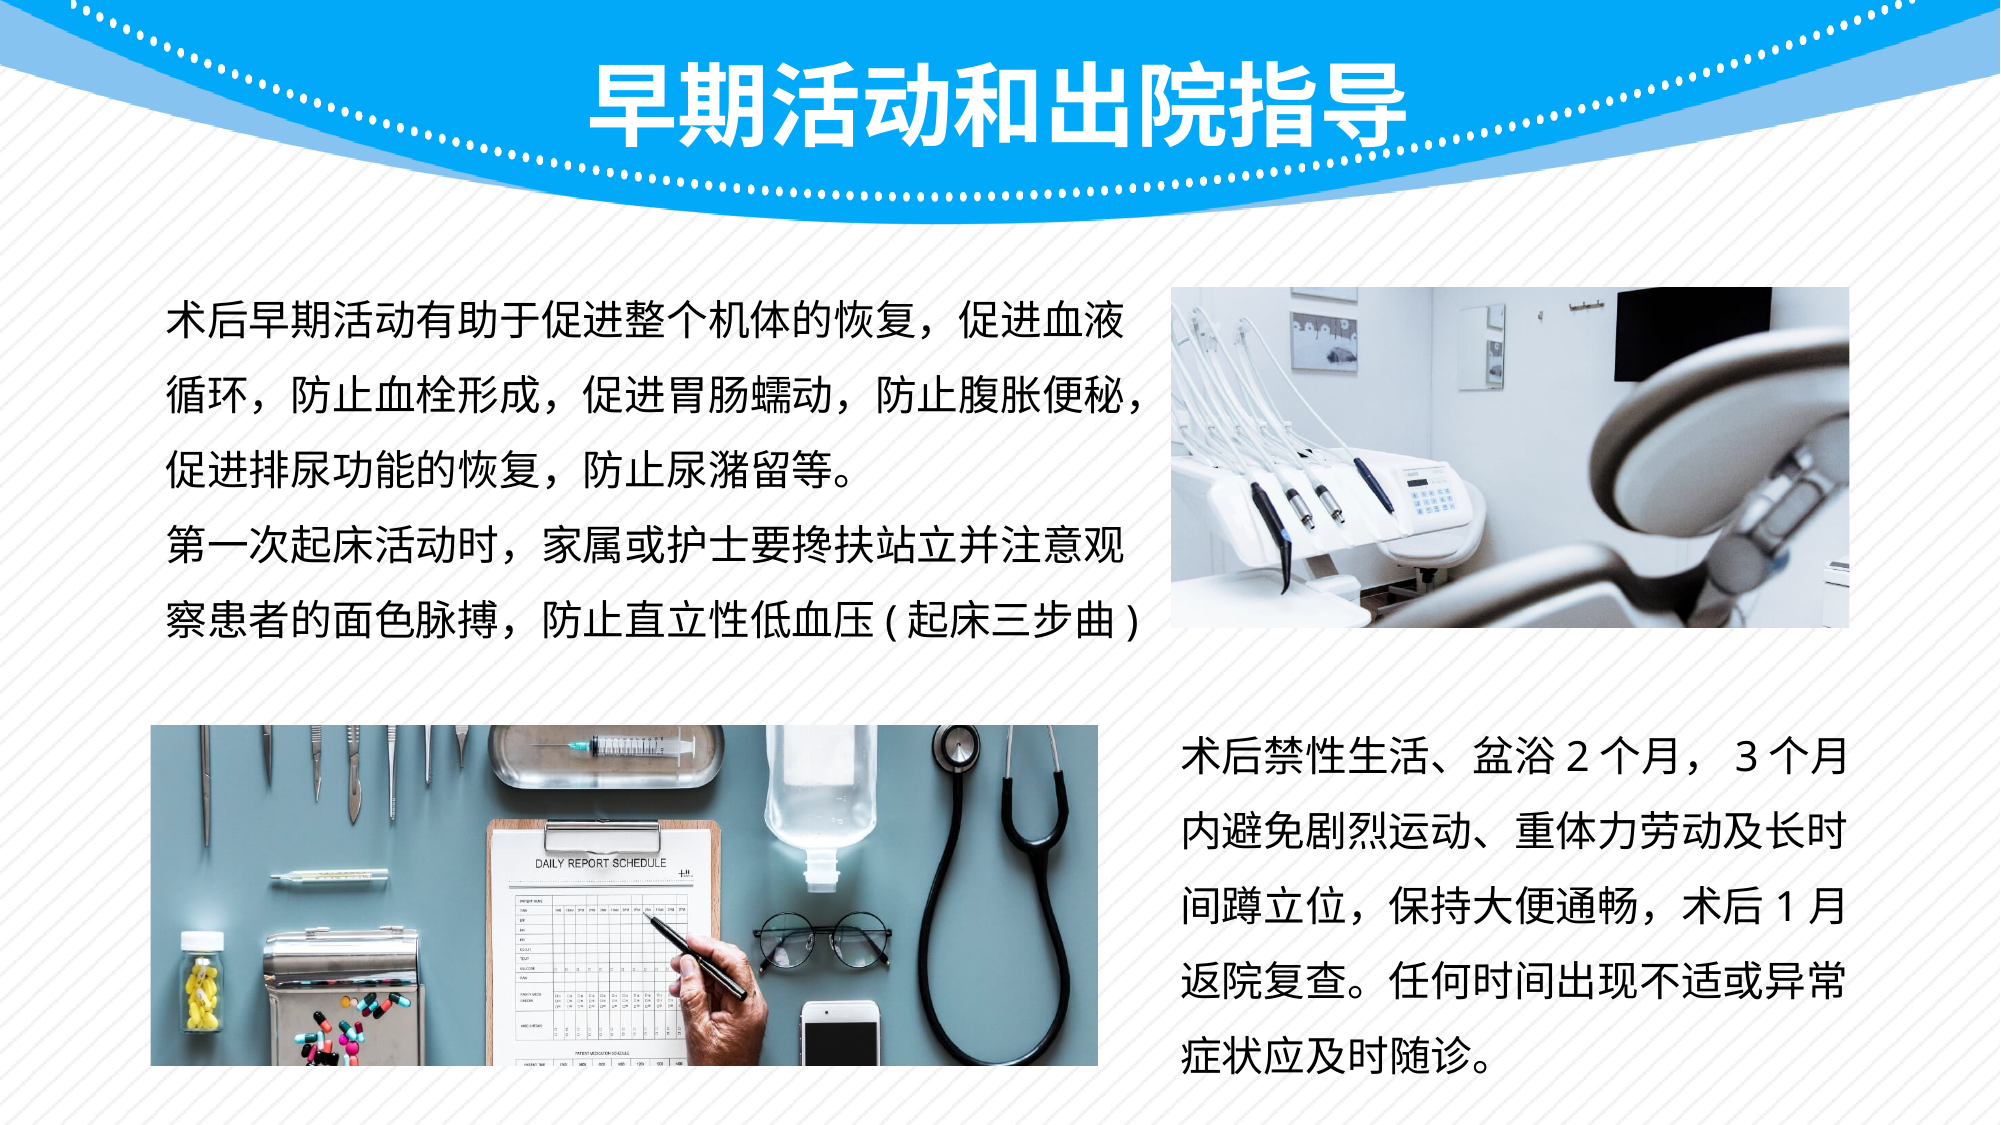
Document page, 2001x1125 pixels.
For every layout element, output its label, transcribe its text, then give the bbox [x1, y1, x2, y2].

picture [1510, 122, 1515, 131]
picture [1017, 191, 1023, 199]
picture [1439, 138, 1445, 146]
picture [819, 190, 825, 198]
picture [1773, 46, 1778, 54]
picture [861, 192, 867, 200]
picture [425, 131, 431, 139]
picture [1186, 179, 1192, 187]
picture [692, 180, 698, 188]
picture [1482, 129, 1487, 137]
picture [1158, 182, 1164, 190]
picture [84, 7, 89, 15]
picture [1621, 93, 1626, 101]
picture [805, 190, 811, 197]
picture [1882, 6, 1888, 14]
picture [1073, 188, 1079, 197]
picture [1271, 168, 1277, 176]
picture [649, 174, 655, 183]
text_box 术后禁性生活、盆浴2个月，3个月内避免剧烈运动、重体力劳动及长时间蹲立位，保持大便通畅，术后1月返院复查。任何时间出现不适或异常症状应及时随诊。 [1165, 697, 1890, 1038]
picture [1045, 190, 1051, 198]
picture [1676, 77, 1682, 85]
picture [720, 183, 726, 191]
picture [791, 188, 796, 197]
picture [1454, 135, 1459, 143]
picture [342, 108, 348, 116]
picture [833, 191, 839, 199]
picture [1690, 73, 1695, 81]
picture [904, 193, 909, 201]
picture [1814, 31, 1819, 39]
picture [1745, 55, 1751, 63]
picture [164, 43, 170, 51]
picture [232, 70, 238, 78]
picture [191, 54, 197, 62]
picture [1257, 170, 1263, 178]
picture [1869, 11, 1874, 19]
picture [453, 138, 459, 146]
picture [1495, 125, 1501, 134]
picture [137, 31, 143, 39]
picture [1102, 186, 1107, 195]
picture [635, 172, 641, 181]
picture [273, 85, 279, 93]
picture [467, 141, 473, 149]
picture [301, 94, 306, 103]
picture [97, 13, 103, 21]
picture [1537, 115, 1543, 124]
picture [1215, 175, 1220, 184]
picture [509, 151, 515, 159]
picture [384, 120, 389, 128]
picture [975, 192, 980, 201]
picture [551, 159, 557, 167]
picture [537, 156, 543, 164]
picture [1896, 0, 1901, 8]
picture [1717, 64, 1723, 73]
picture [1827, 26, 1833, 34]
picture [1579, 105, 1585, 113]
picture [1731, 60, 1737, 68]
picture [178, 49, 184, 57]
picture [219, 65, 225, 73]
picture [1759, 50, 1764, 59]
picture [110, 19, 116, 27]
picture [124, 25, 129, 34]
picture [777, 187, 782, 196]
picture [932, 193, 937, 201]
picture [947, 193, 952, 201]
picture [960, 193, 966, 201]
picture [260, 80, 265, 88]
picture [1144, 183, 1150, 191]
text_box 术后早期活动有助于促进整个机体的恢复，促进血液循环，防止血栓形成，促进胃肠蠕动，防止腹胀便秘，促进排尿功能的恢复，防止尿潴留等。 第一次起床活动时，家属或护士要搀扶站立并注意观察患者的面色脉搏，防止直立性低血压(起床三步曲) [150, 260, 1166, 765]
picture [328, 103, 334, 111]
picture [734, 184, 740, 192]
text_box 早期活动和出院指导 [571, 40, 1427, 165]
picture [1635, 89, 1640, 97]
picture [678, 178, 683, 186]
picture [607, 168, 613, 177]
picture [1649, 85, 1654, 93]
picture [622, 170, 627, 179]
picture [1551, 112, 1557, 120]
picture [1468, 132, 1473, 140]
picture [495, 147, 501, 156]
picture [989, 192, 994, 200]
picture [151, 37, 156, 45]
picture [315, 99, 320, 107]
picture [1229, 173, 1235, 182]
picture [890, 193, 895, 201]
picture [1003, 192, 1008, 200]
picture [1593, 101, 1599, 109]
picture [398, 123, 403, 132]
picture [706, 181, 712, 190]
picture [876, 192, 881, 200]
picture [287, 90, 293, 98]
picture [1786, 41, 1792, 49]
picture [412, 127, 417, 135]
picture [246, 75, 252, 83]
picture [0, 0, 2001, 1125]
picture [847, 191, 853, 199]
picture [918, 193, 924, 201]
picture [523, 153, 529, 161]
picture [1088, 187, 1093, 196]
picture [1841, 21, 1847, 30]
picture [1130, 184, 1136, 192]
picture [1173, 180, 1178, 188]
picture [1523, 119, 1529, 127]
picture [1800, 36, 1806, 44]
picture [1607, 97, 1613, 105]
picture [748, 185, 754, 193]
picture [763, 186, 768, 195]
picture [1704, 68, 1710, 77]
picture [1059, 189, 1065, 197]
picture [356, 112, 362, 120]
picture [1285, 166, 1291, 174]
picture [565, 161, 571, 169]
picture [593, 166, 599, 174]
picture [370, 116, 376, 124]
picture [664, 176, 669, 184]
picture [205, 60, 211, 68]
picture [1243, 172, 1249, 180]
picture [440, 134, 445, 143]
picture [481, 145, 487, 152]
picture [1116, 185, 1121, 193]
picture [1201, 177, 1206, 185]
picture [579, 165, 585, 172]
picture [1662, 81, 1668, 89]
picture [1031, 191, 1037, 199]
picture [1855, 16, 1860, 24]
picture [1565, 108, 1571, 117]
